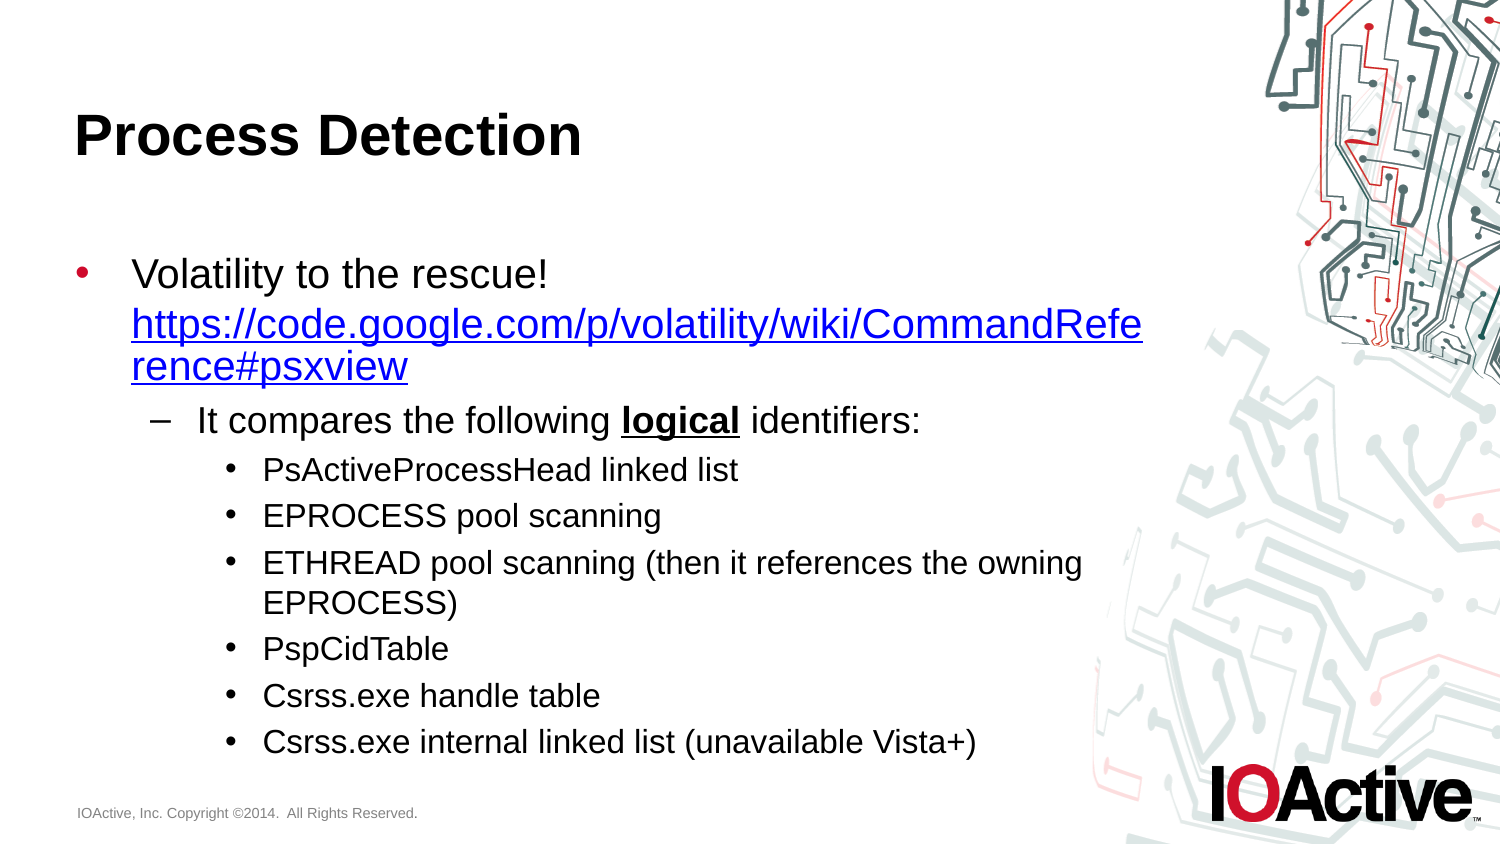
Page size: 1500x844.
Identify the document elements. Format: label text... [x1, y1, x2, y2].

picture [0, 0, 1500, 844]
title Process Detection [74, 96, 1213, 238]
list Volatility to the rescue! https://code.google.com/p/volatility/wiki/CommandReference#psxview It compares the following logical identifiers: PsActiveProcessHead linked list EPROCESS pool scanning ETHREAD pool scanning (then it references the owning EPROCESS) PspCidTable Csrss.exe handle table Csrss.exe internal linked list (unavailable Vista+) [75, 246, 1155, 669]
